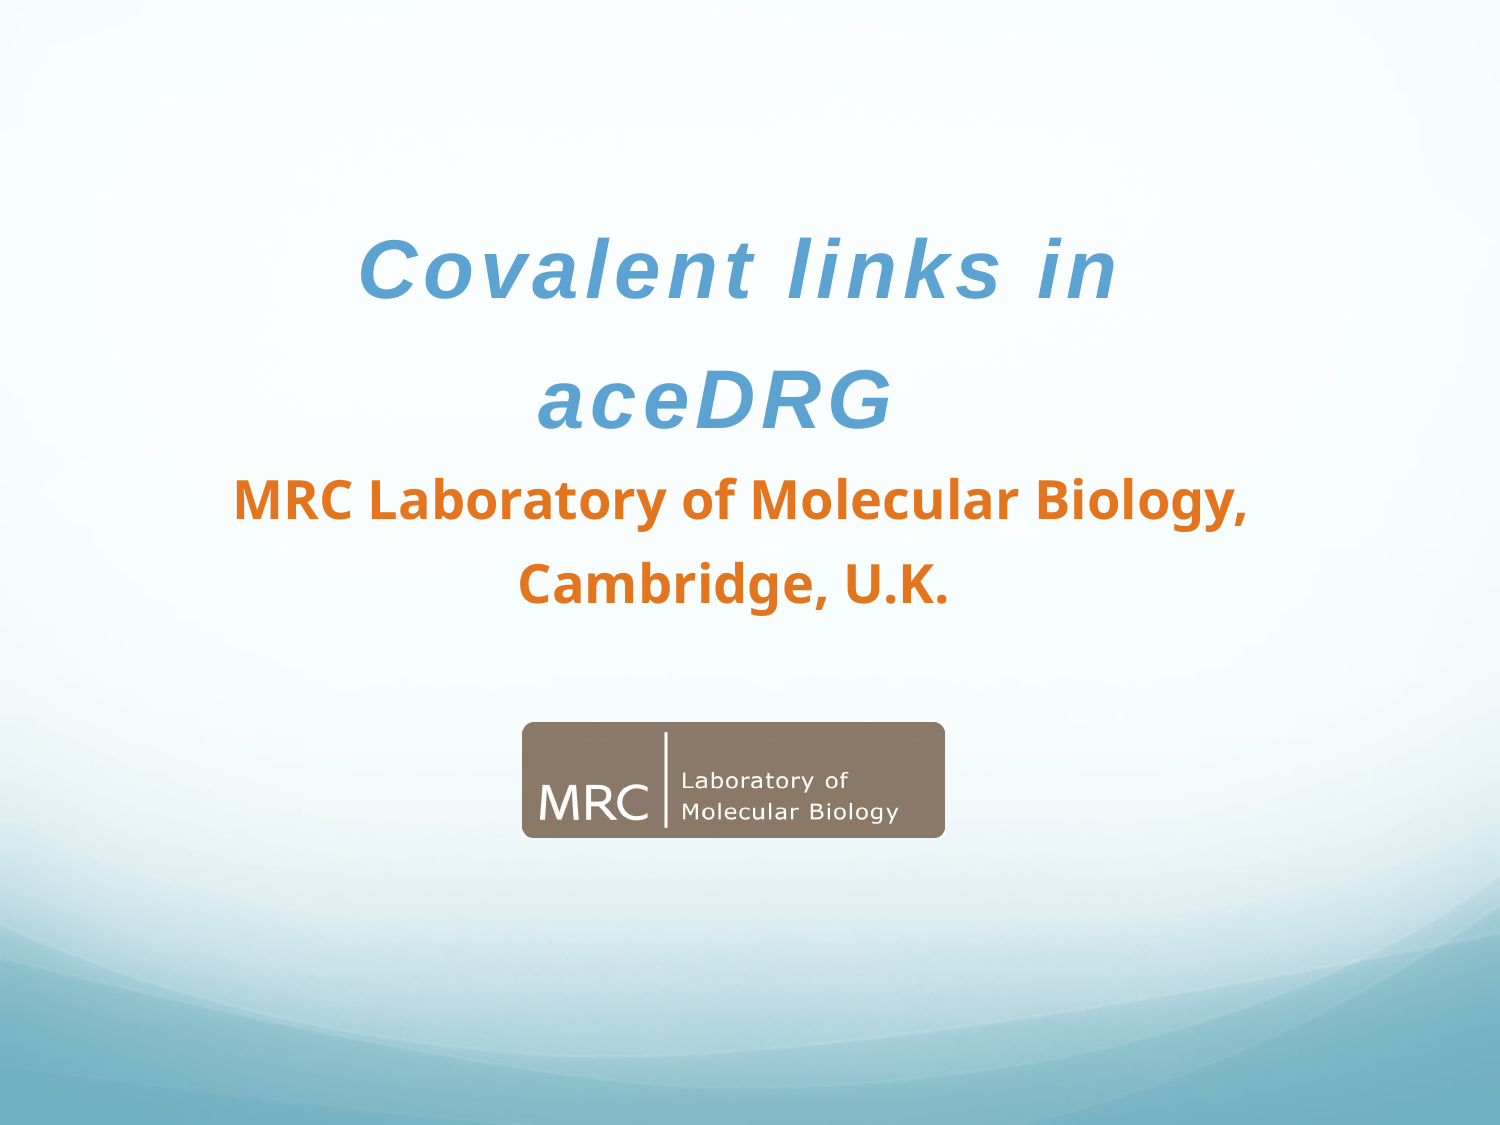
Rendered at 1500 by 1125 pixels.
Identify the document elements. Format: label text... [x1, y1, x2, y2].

text_box Covalent links in aceDRG MRC Laboratory of Molecular Biology, Cambridge, U.K. [164, 178, 1319, 687]
picture [522, 721, 945, 838]
